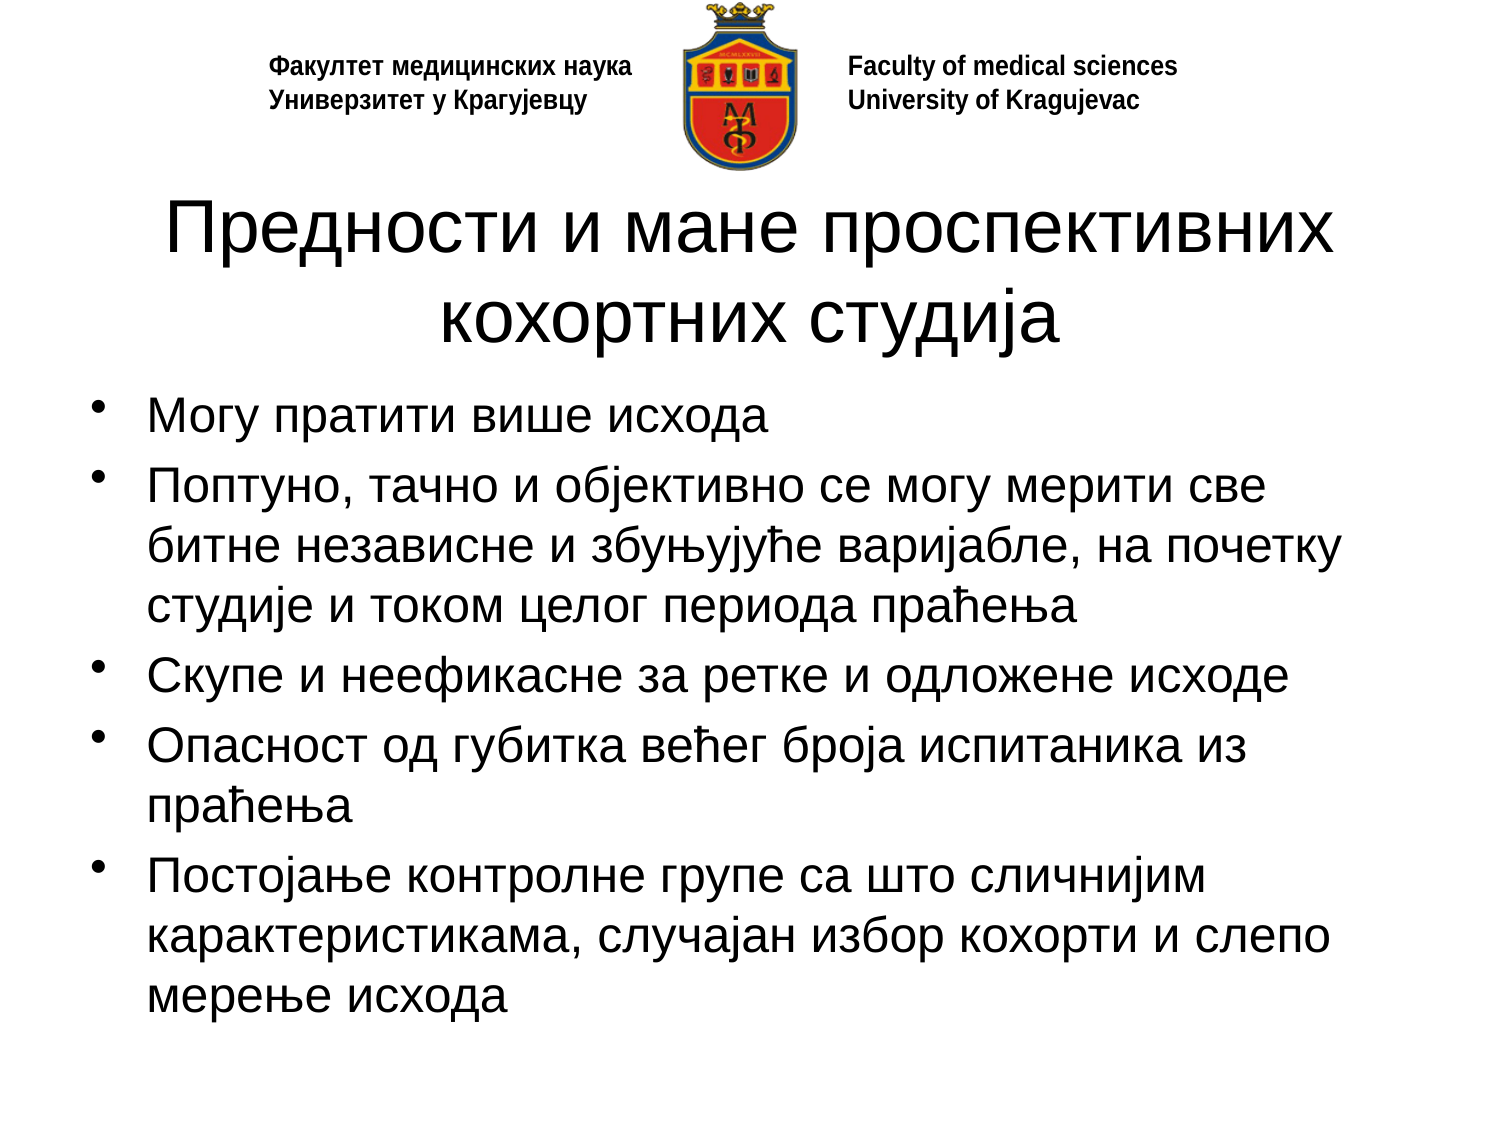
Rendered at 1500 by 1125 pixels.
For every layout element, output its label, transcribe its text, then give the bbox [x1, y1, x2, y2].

list Могу пратити више исхода Поптуно, тачно и објективно се могу мерити све битне независне и збуњујуће варијабле, на почетку студије и током целог периода праћења Скупе и неефикасне за ретке и одложене исходе Опасност од губитка већег броја испитаника из праћења Постојање контролне групе са што сличнијим карактеристикама, случајан избор кохорти и слепо мерење исхода [74, 374, 1400, 1118]
title Предности и мане проспективних кохортних студија [74, 173, 1426, 362]
